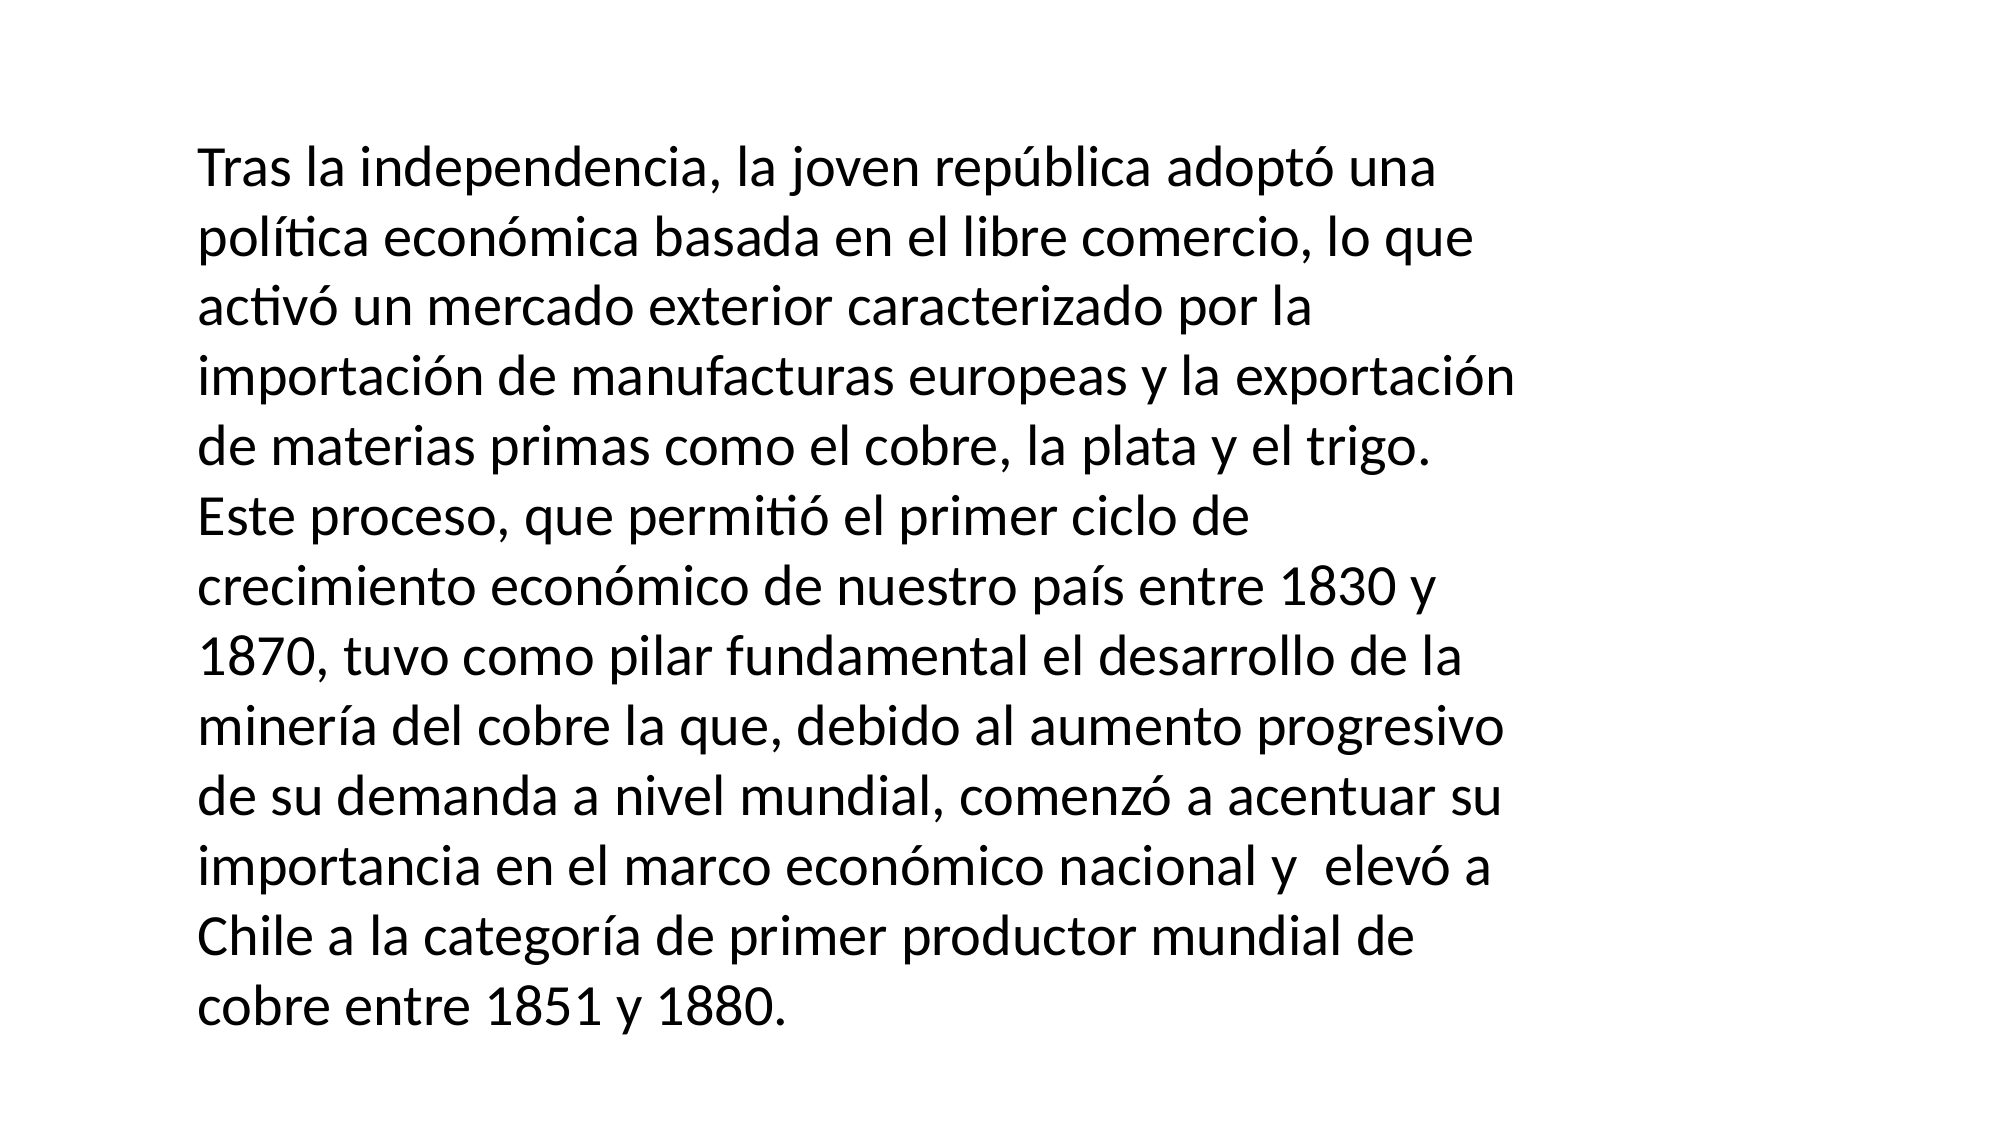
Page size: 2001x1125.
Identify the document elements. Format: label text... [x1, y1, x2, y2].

text_box Tras la independencia, la joven república adoptó una política económica basada en el libre comercio, lo que activó un mercado exterior caracterizado por la importación de manufacturas europeas y la exportación de materias primas como el cobre, la plata y el trigo. Este proceso, que permitió el primer ciclo de crecimiento económico de nuestro país entre 1830 y 1870, tuvo como pilar fundamental el desarrollo de la minería del cobre la que, debido al aumento progresivo de su demanda a nivel mundial, comenzó a acentuar su importancia en el marco económico nacional y elevó a Chile a la categoría de primer productor mundial de cobre entre 1851 y 1880. [183, 120, 1545, 1115]
